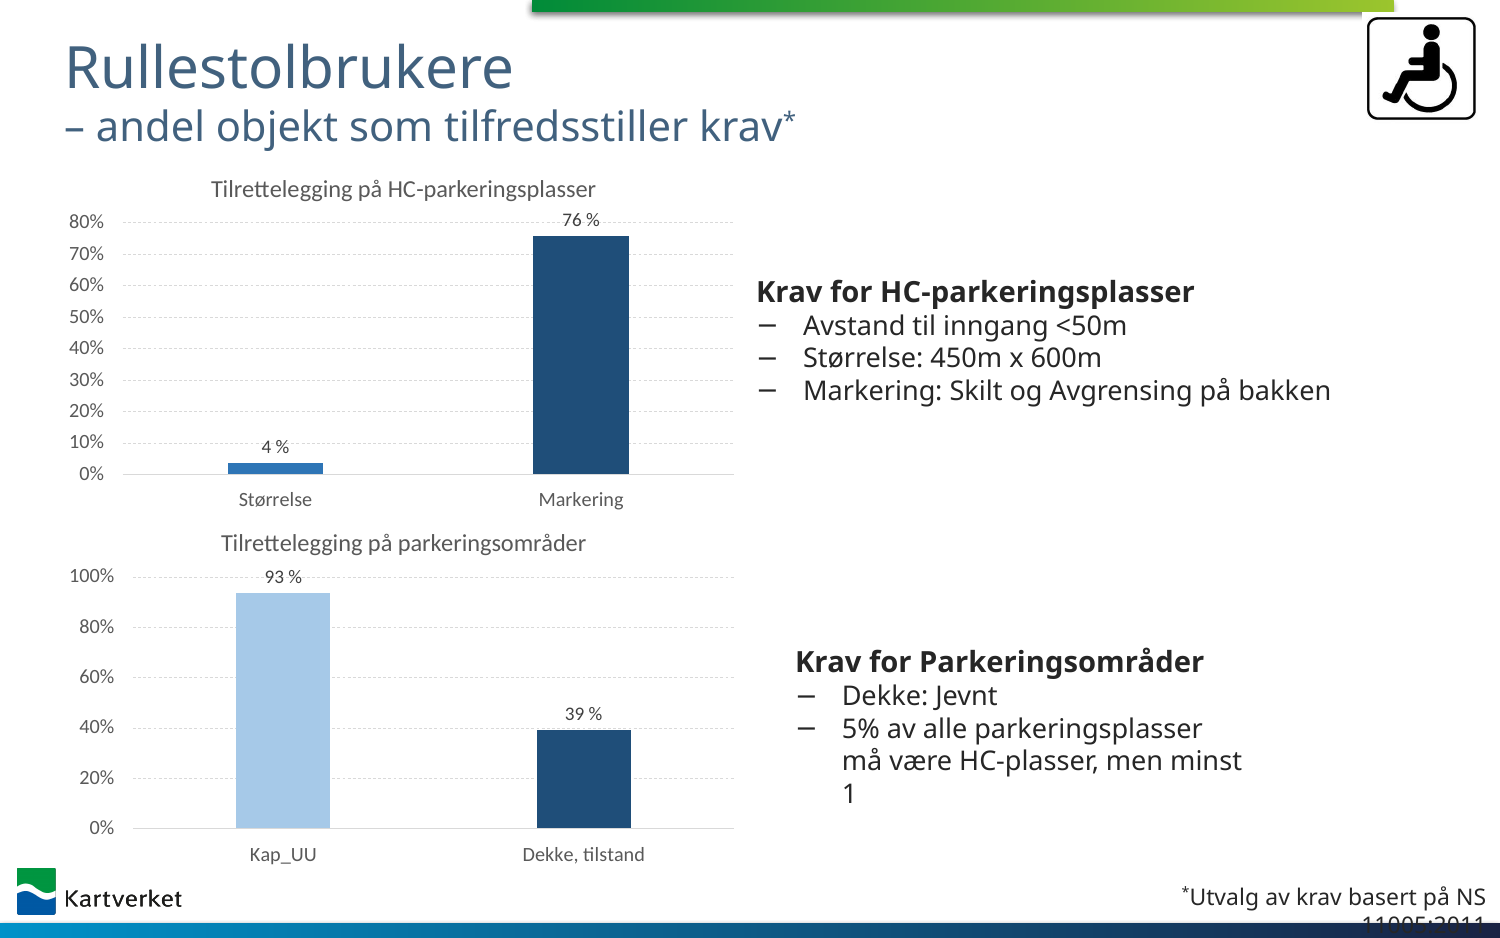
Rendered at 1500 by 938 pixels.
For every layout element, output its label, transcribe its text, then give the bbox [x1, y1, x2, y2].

text_box Krav for HC-parkeringsplasser Avstand til inngang <50m Størrelse: 450m x 600m Markering: Skilt og Avgrensing på bakken [750, 265, 1346, 413]
picture [1362, 12, 1481, 126]
text_box *Utvalg av krav basert på NS 11005:2011 [1068, 873, 1500, 938]
picture [62, 166, 746, 519]
text_box Rullestolbrukere – andel objekt som tilfredsstiller krav* [49, 25, 1431, 158]
picture [62, 520, 746, 874]
text_box Krav for Parkeringsområder Dekke: Jevnt 5% av alle parkeringsplasser må være HC-plasser, men minst 1 [780, 636, 1261, 816]
